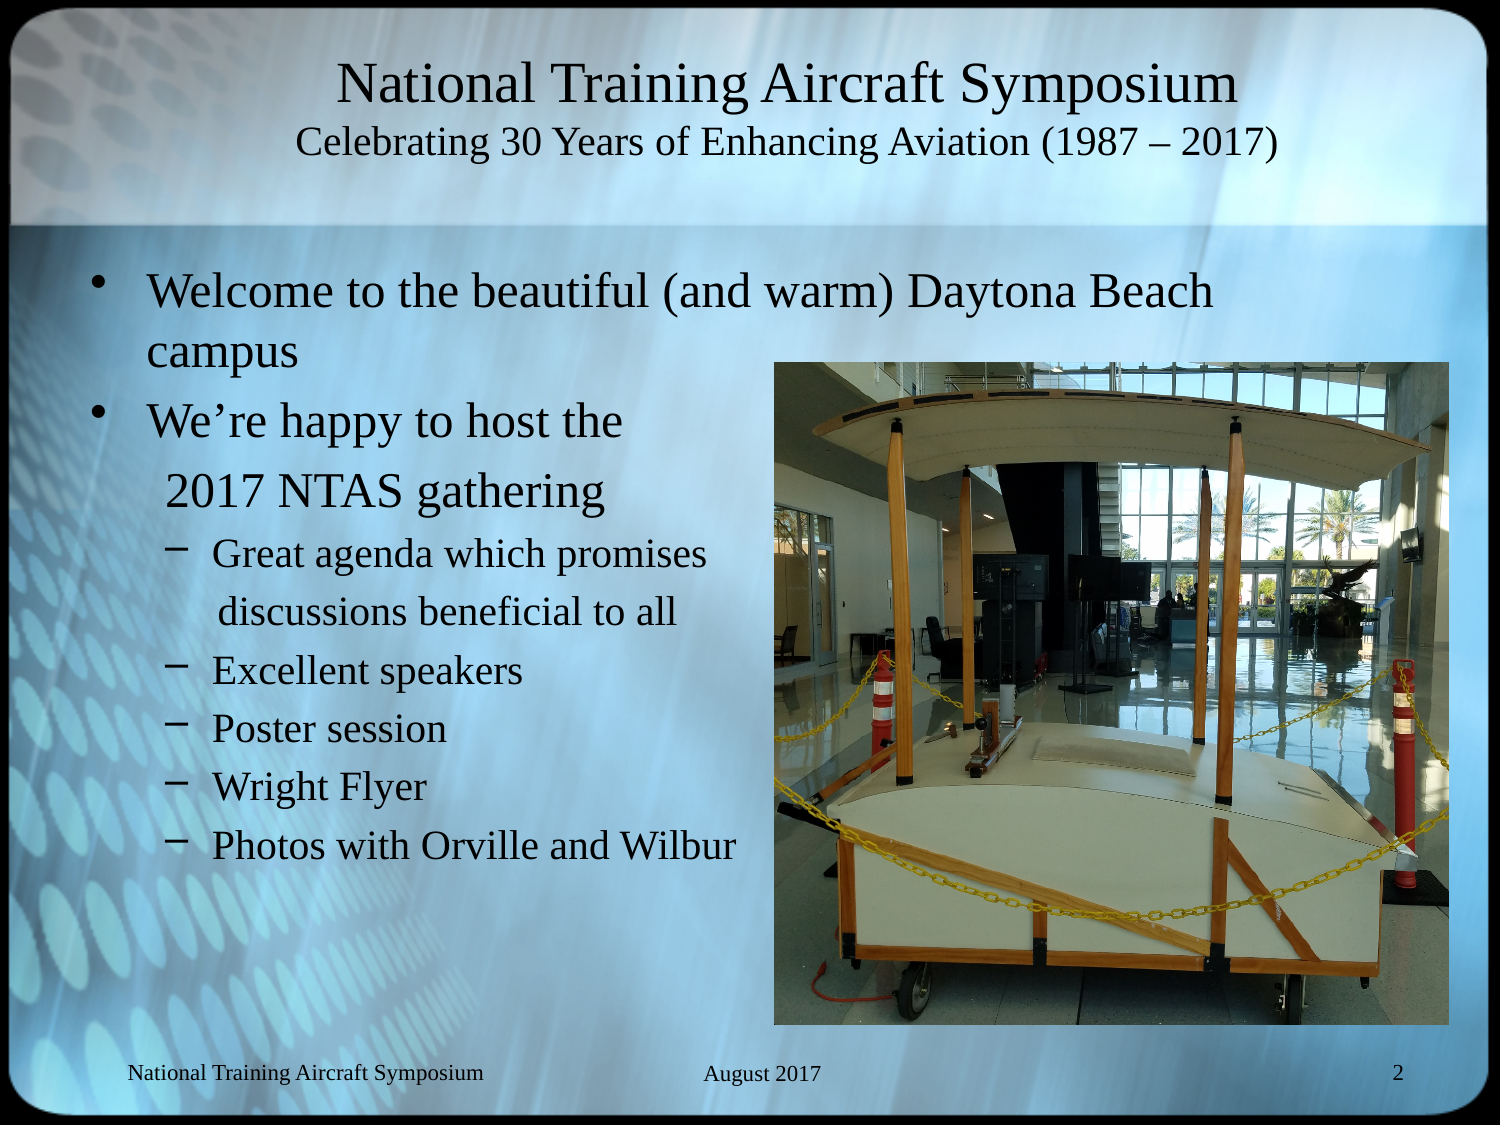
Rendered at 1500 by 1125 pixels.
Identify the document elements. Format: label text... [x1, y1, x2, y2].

slide_number 2 [1074, 1049, 1426, 1101]
slide_number National Training Aircraft Symposium [112, 1049, 551, 1101]
list Welcome to the beautiful (and warm) Daytona Beach campus We’re happy to host the 2017 NTAS gathering Great agenda which promises discussions beneficial to all Excellent speakers Poster session Wright Flyer Photos with Orville and Wilbur [74, 249, 1351, 926]
title National Training Aircraft Symposium Celebrating 30 Years of Enhancing Aviation (1987 – 2017) [274, 24, 1301, 213]
footer August 2017 [524, 1050, 1001, 1125]
picture [0, 0, 1500, 1125]
